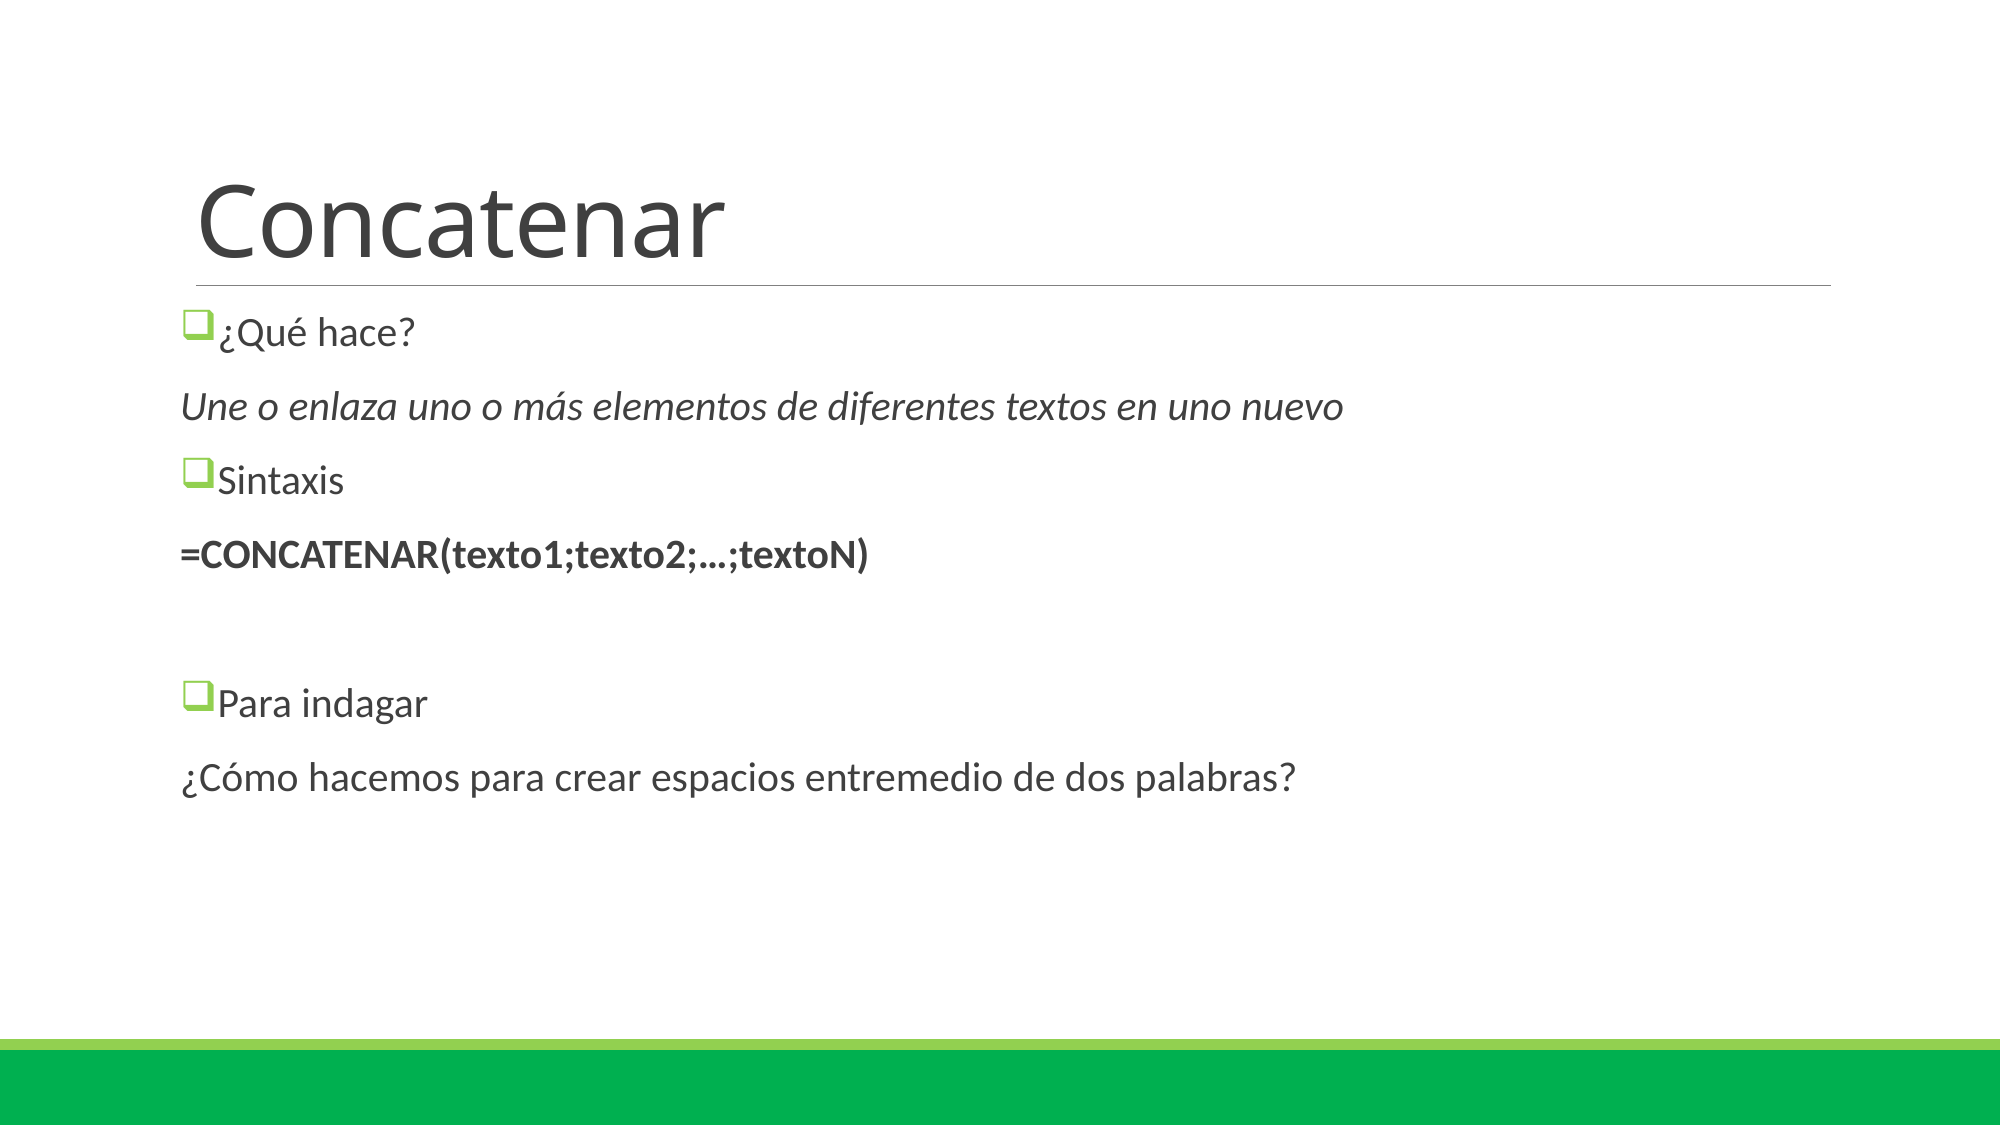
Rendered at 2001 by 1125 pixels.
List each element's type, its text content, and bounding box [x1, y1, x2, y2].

list ¿Qué hace? Une o enlaza uno o más elementos de diferentes textos en uno nuevo Sintaxis =CONCATENAR(texto1;texto2;…;textoN) Para indagar ¿Cómo hacemos para crear espacios entremedio de dos palabras? [180, 302, 1830, 963]
title Concatenar [180, 47, 1830, 285]
